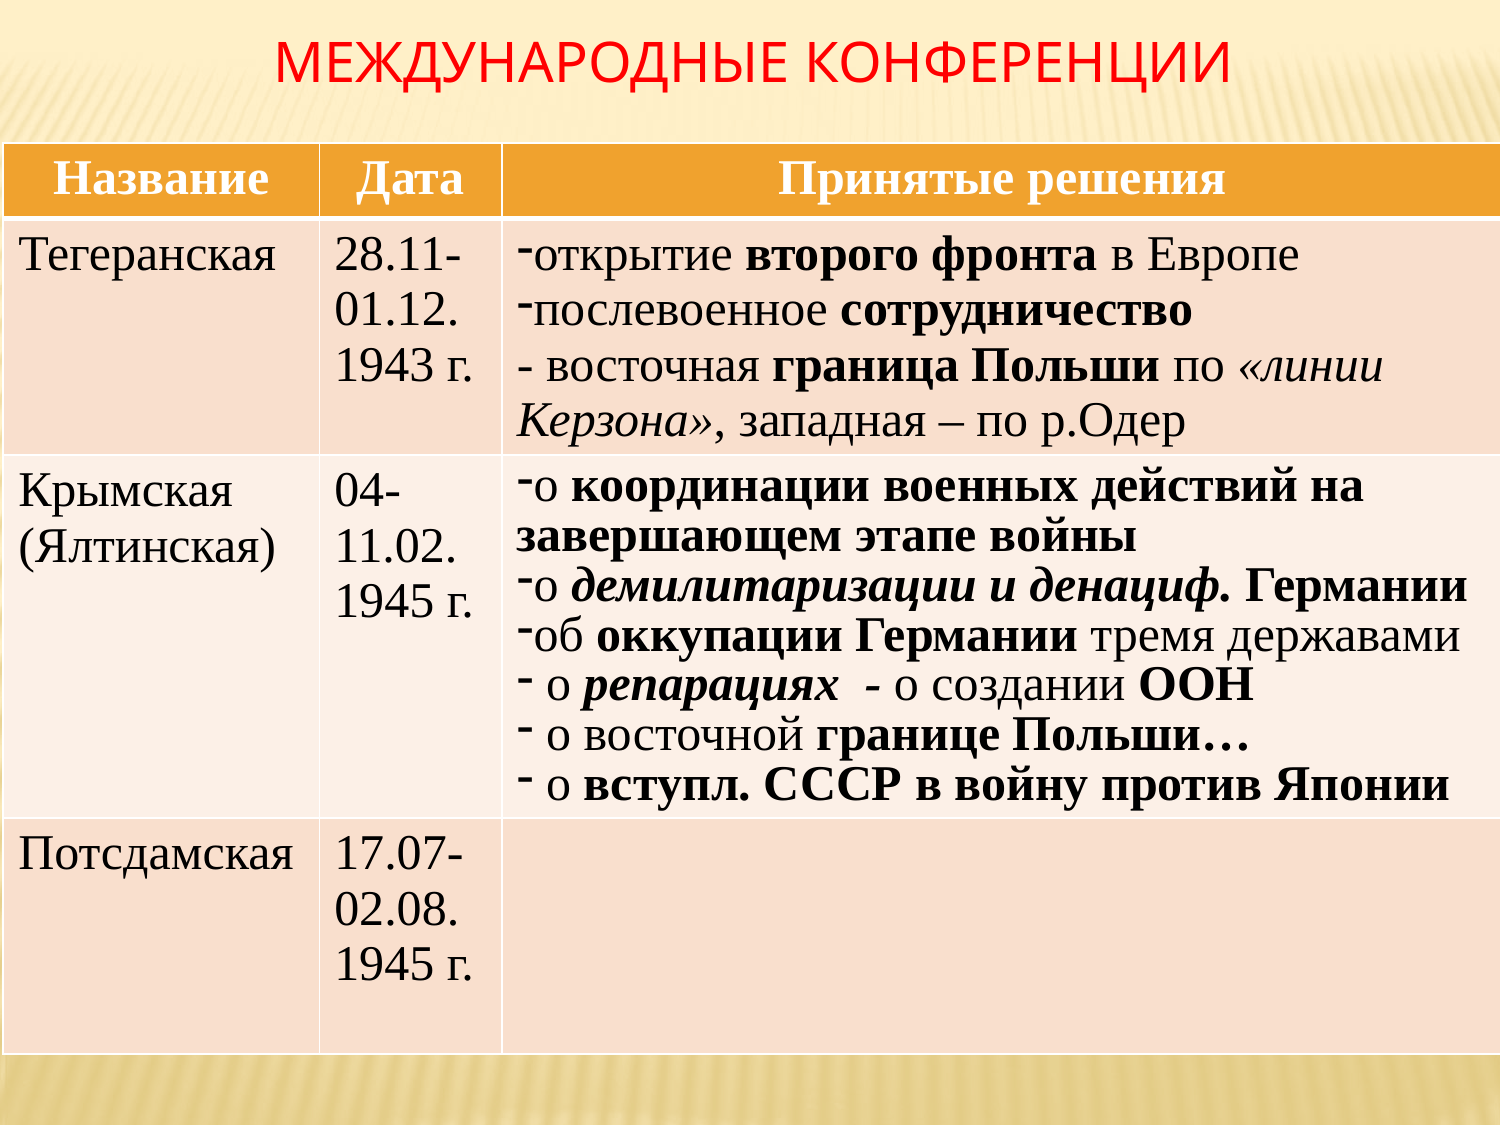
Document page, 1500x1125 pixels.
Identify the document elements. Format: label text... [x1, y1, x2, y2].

table_cell Крымская (Ялтинская) [4, 456, 319, 817]
title Международные конференции [41, 19, 1467, 102]
table_header Название [4, 144, 319, 216]
table_cell открытие второго фронта в Европе послевоенное сотрудничество - восточная граница Польши по «линии Керзона», западная – по р.Одер [503, 221, 1500, 454]
table_header Принятые решения [503, 144, 1500, 216]
table_cell 04-11.02. 1945 г. [320, 456, 501, 817]
table_cell Потсдамская [4, 819, 319, 1053]
table_cell Тегеранская [4, 221, 319, 454]
table_cell о координации военных действий на завершающем этапе войны о демилитаризации и денациф. Германии об оккупации Германии тремя державами о репарациях - о создании ООН о восточной границе Польши… о вступл. СССР в войну против Японии [503, 456, 1500, 817]
table_cell [503, 819, 1500, 1053]
table_cell 17.07-02.08. 1945 г. [320, 819, 501, 1053]
table_header Дата [320, 144, 501, 216]
table_cell 28.11-01.12. 1943 г. [320, 221, 501, 454]
